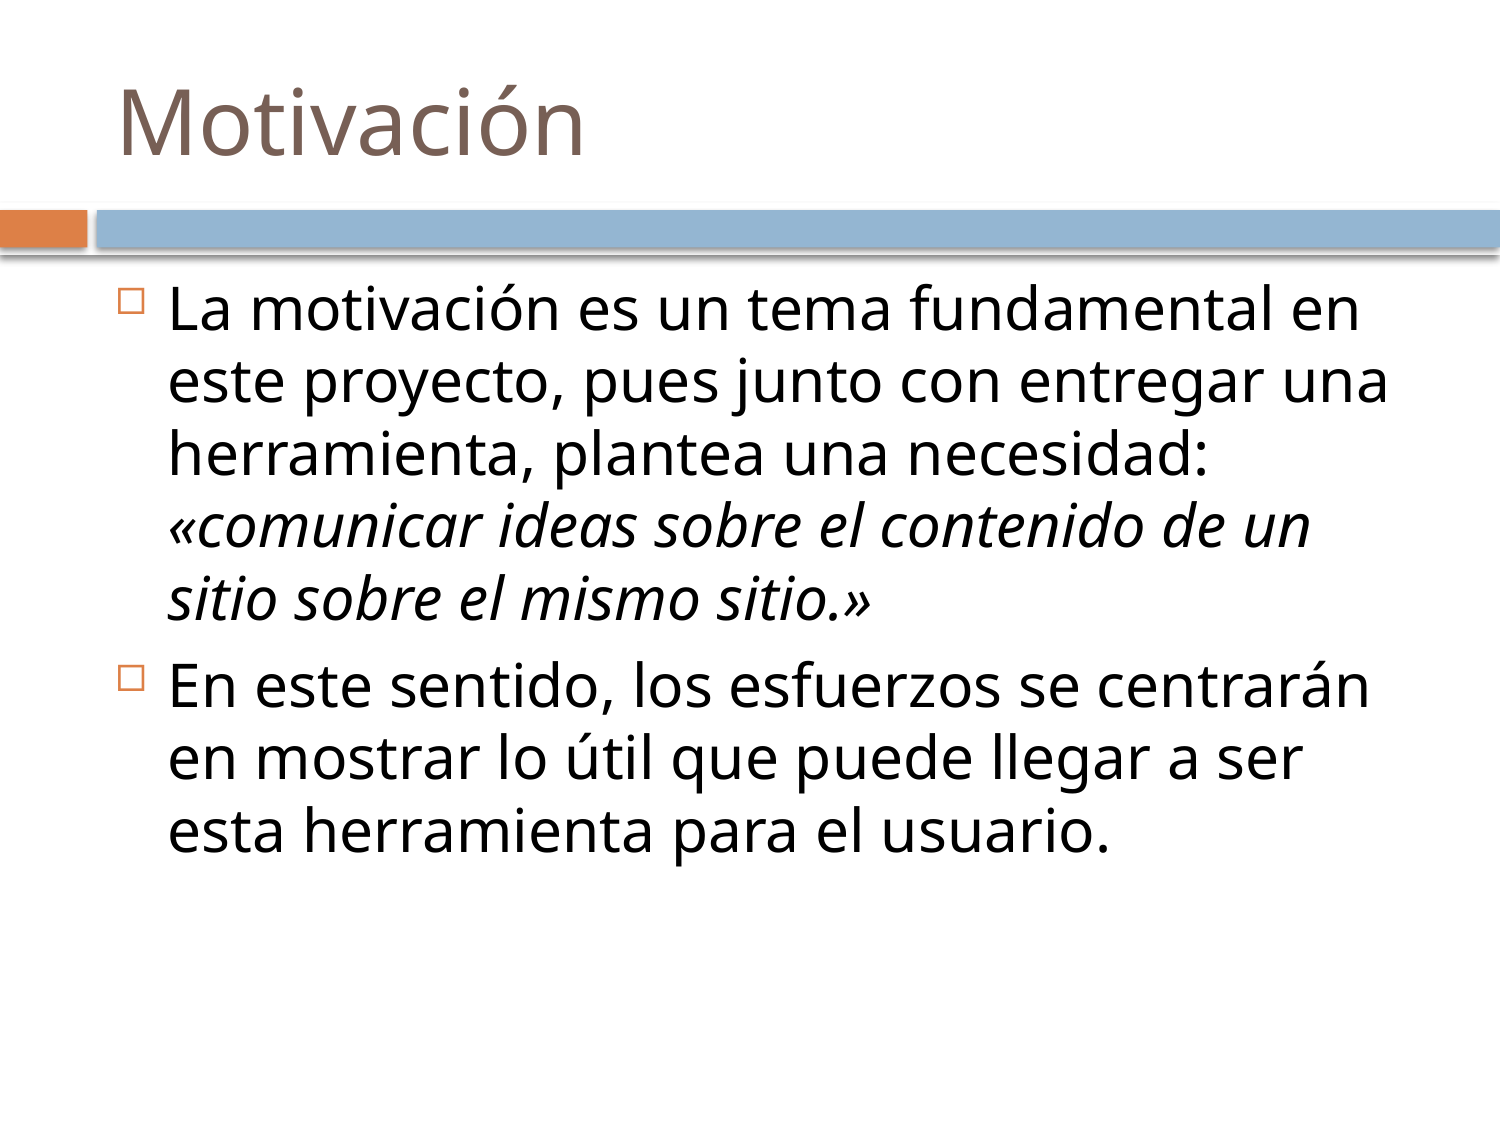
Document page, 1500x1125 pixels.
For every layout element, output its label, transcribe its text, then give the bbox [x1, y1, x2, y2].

list La motivación es un tema fundamental en este proyecto, pues junto con entregar una herramienta, plantea una necesidad: «comunicar ideas sobre el contenido de un sitio sobre el mismo sitio.» En este sentido, los esfuerzos se centrarán en mostrar lo útil que puede llegar a ser esta herramienta para el usuario. [100, 262, 1438, 1000]
title Motivación [100, 37, 1438, 200]
